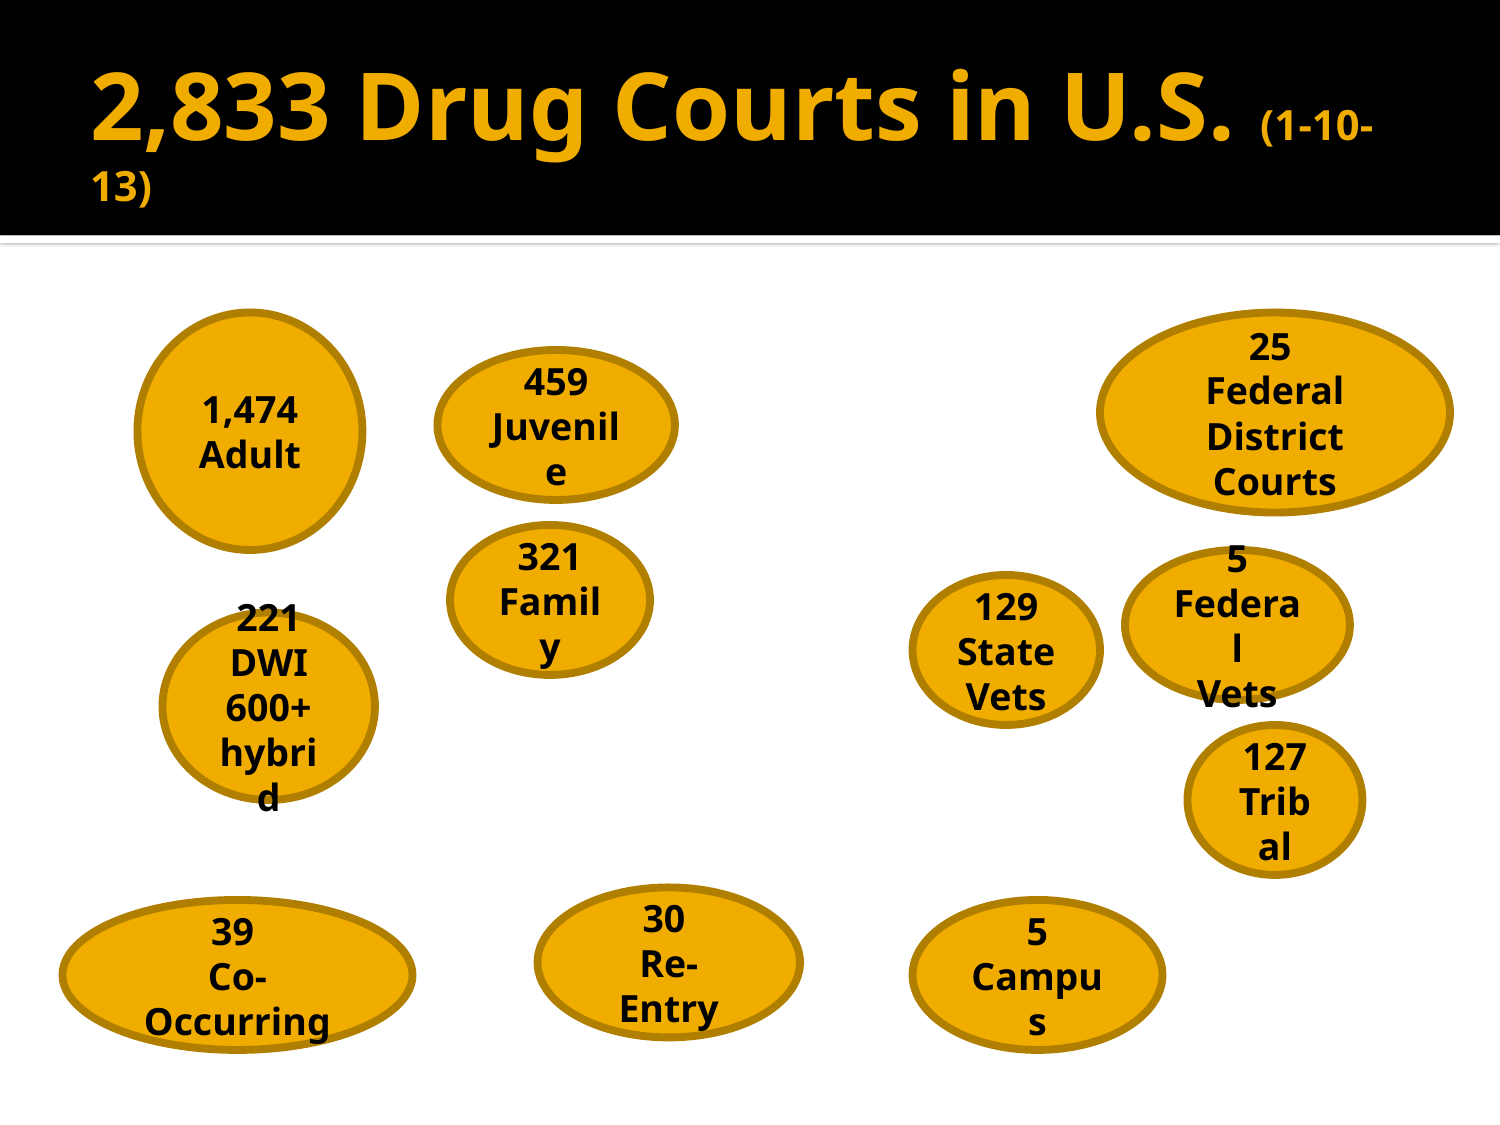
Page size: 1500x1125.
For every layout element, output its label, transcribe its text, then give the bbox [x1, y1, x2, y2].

text_box 30 Re-Entry [533, 883, 804, 1042]
text_box 39 Co-Occurring [58, 896, 417, 1054]
text_box 127 Tribal [1183, 721, 1367, 879]
text_box 1,474 Adult [133, 308, 367, 554]
title 2,833 Drug Courts in U.S. (1-10-13) [75, 25, 1425, 231]
text_box 25 Federal District Courts [1096, 308, 1454, 517]
text_box 5 Federal Vets [1121, 545, 1354, 704]
text_box 459 Juvenile [433, 346, 679, 504]
text_box 129 State Vets [908, 571, 1104, 729]
text_box 221 DWI 600+ hybrid [158, 608, 379, 804]
text_box 321 Family [446, 521, 654, 679]
text_box 5 Campus [908, 896, 1167, 1054]
